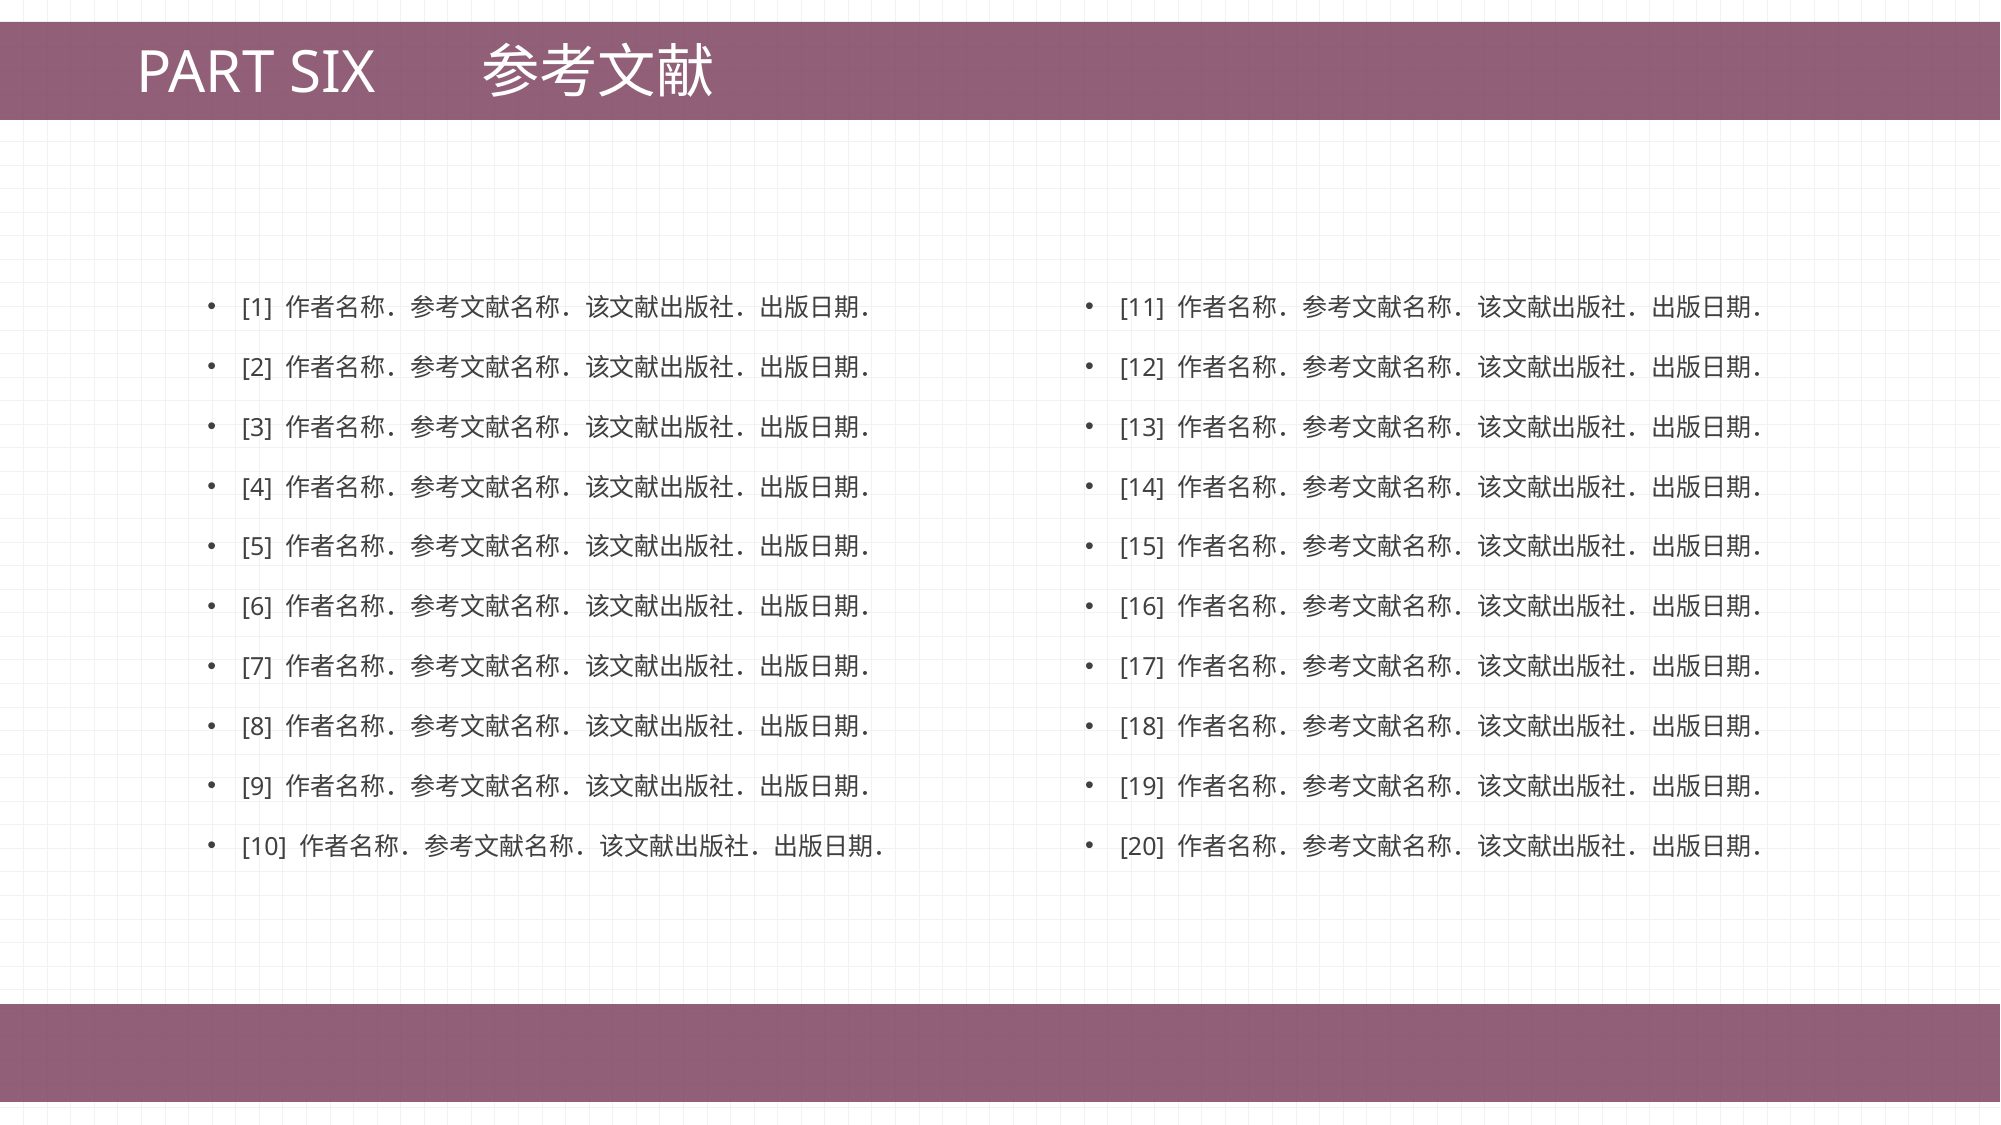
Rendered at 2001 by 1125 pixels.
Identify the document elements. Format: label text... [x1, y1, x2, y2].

text_box PART SIX 参考文献 [121, 34, 921, 122]
text_box [1] 作者名称．参考文献名称．该文献出版社．出版日期． [2] 作者名称．参考文献名称．该文献出版社．出版日期． [3] 作者名称．参考文献名称．该文献出版社．出版日期． [4] 作者名称．参考文献名称．该文献出版社．出版日期． [5] 作者名称．参考文献名称．该文献出版社．出版日期． [6] 作者名称．参考文献名称．该文献出版社．出版日期． [7] 作者名称．参考文献名称．该文献出版社．出版日期． [8] 作者名称．参考文献名称．该文献出版社．出版日期． [9] 作者名称．参考文献名称．该文献出版社．出版日期． [10] 作者名称．参考文献名称．该文献出版社．出版日期． [192, 254, 930, 868]
text_box [11] 作者名称．参考文献名称．该文献出版社．出版日期． [12] 作者名称．参考文献名称．该文献出版社．出版日期． [13] 作者名称．参考文献名称．该文献出版社．出版日期． [14] 作者名称．参考文献名称．该文献出版社．出版日期． [15] 作者名称．参考文献名称．该文献出版社．出版日期． [16] 作者名称．参考文献名称．该文献出版社．出版日期． [17] 作者名称．参考文献名称．该文献出版社．出版日期． [18] 作者名称．参考文献名称．该文献出版社．出版日期． [19] 作者名称．参考文献名称．该文献出版社．出版日期． [20] 作者名称．参考文献名称．该文献出版社．出版日期． [1070, 254, 1808, 868]
